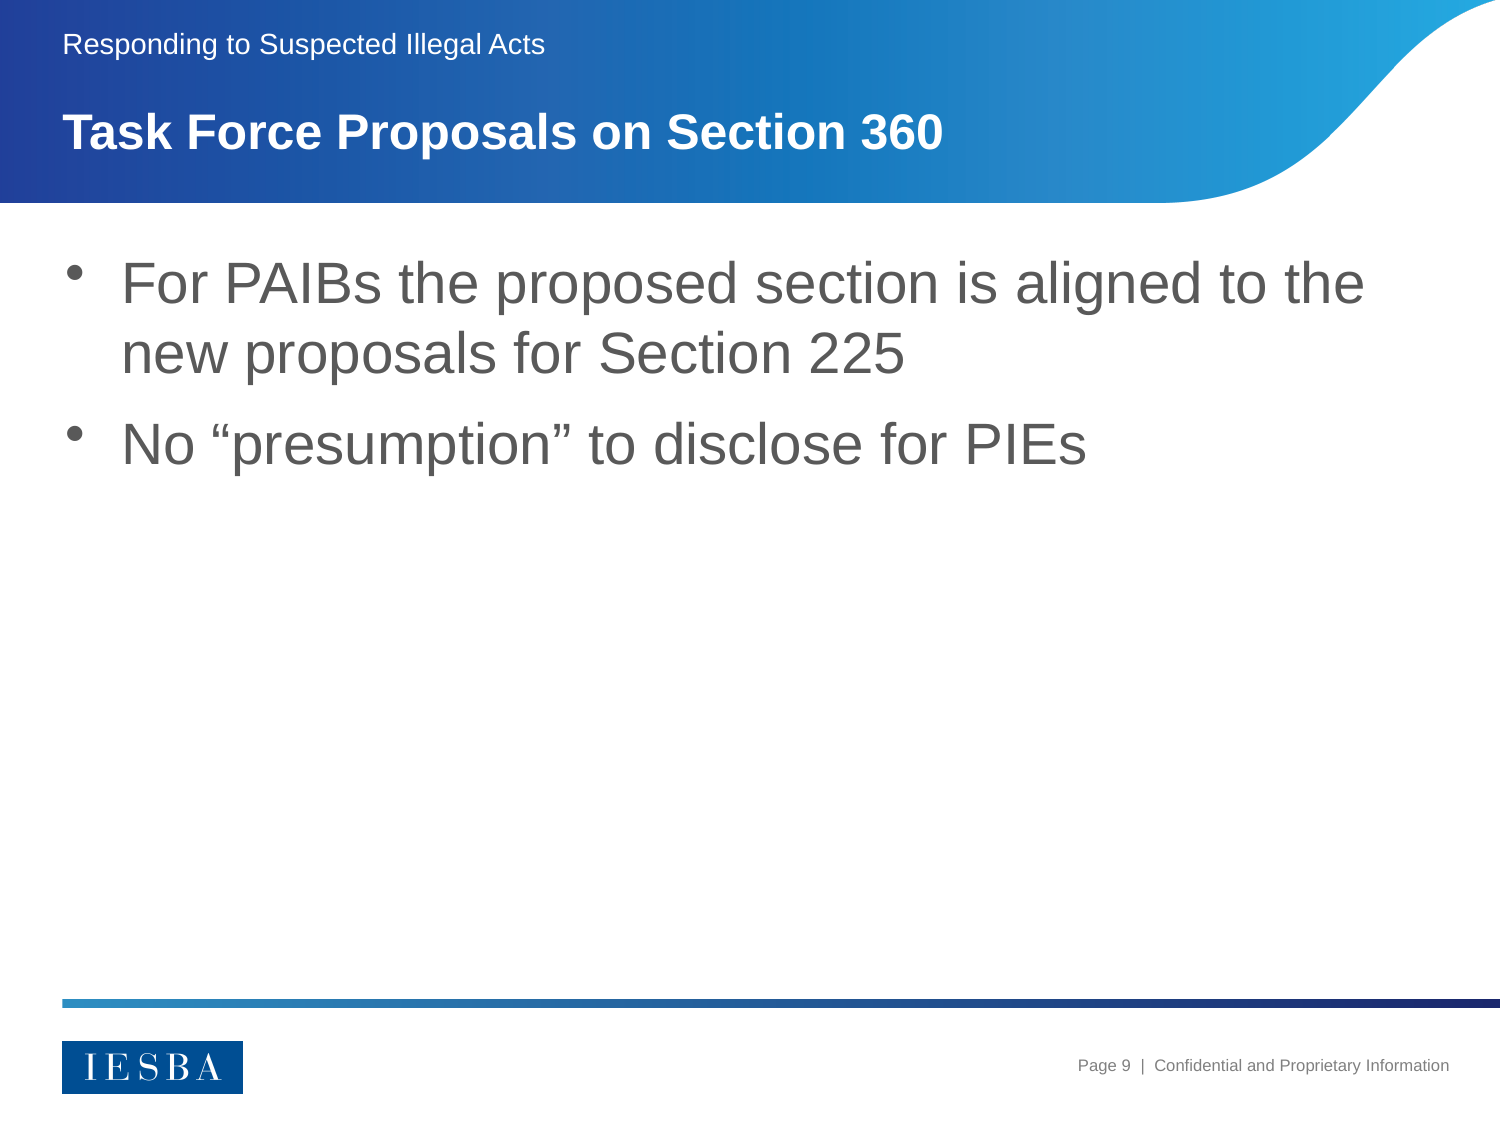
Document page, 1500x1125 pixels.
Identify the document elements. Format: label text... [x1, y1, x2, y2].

subtitle Responding to Suspected Illegal Acts [62, 24, 575, 80]
picture [0, 0, 1497, 203]
title Task Force Proposals on Section 360 [62, 75, 1300, 184]
picture [62, 1041, 243, 1094]
list For PAIBs the proposed section is aligned to the new proposals for Section 225 No “presumption” to disclose for PIEs [50, 237, 1438, 988]
